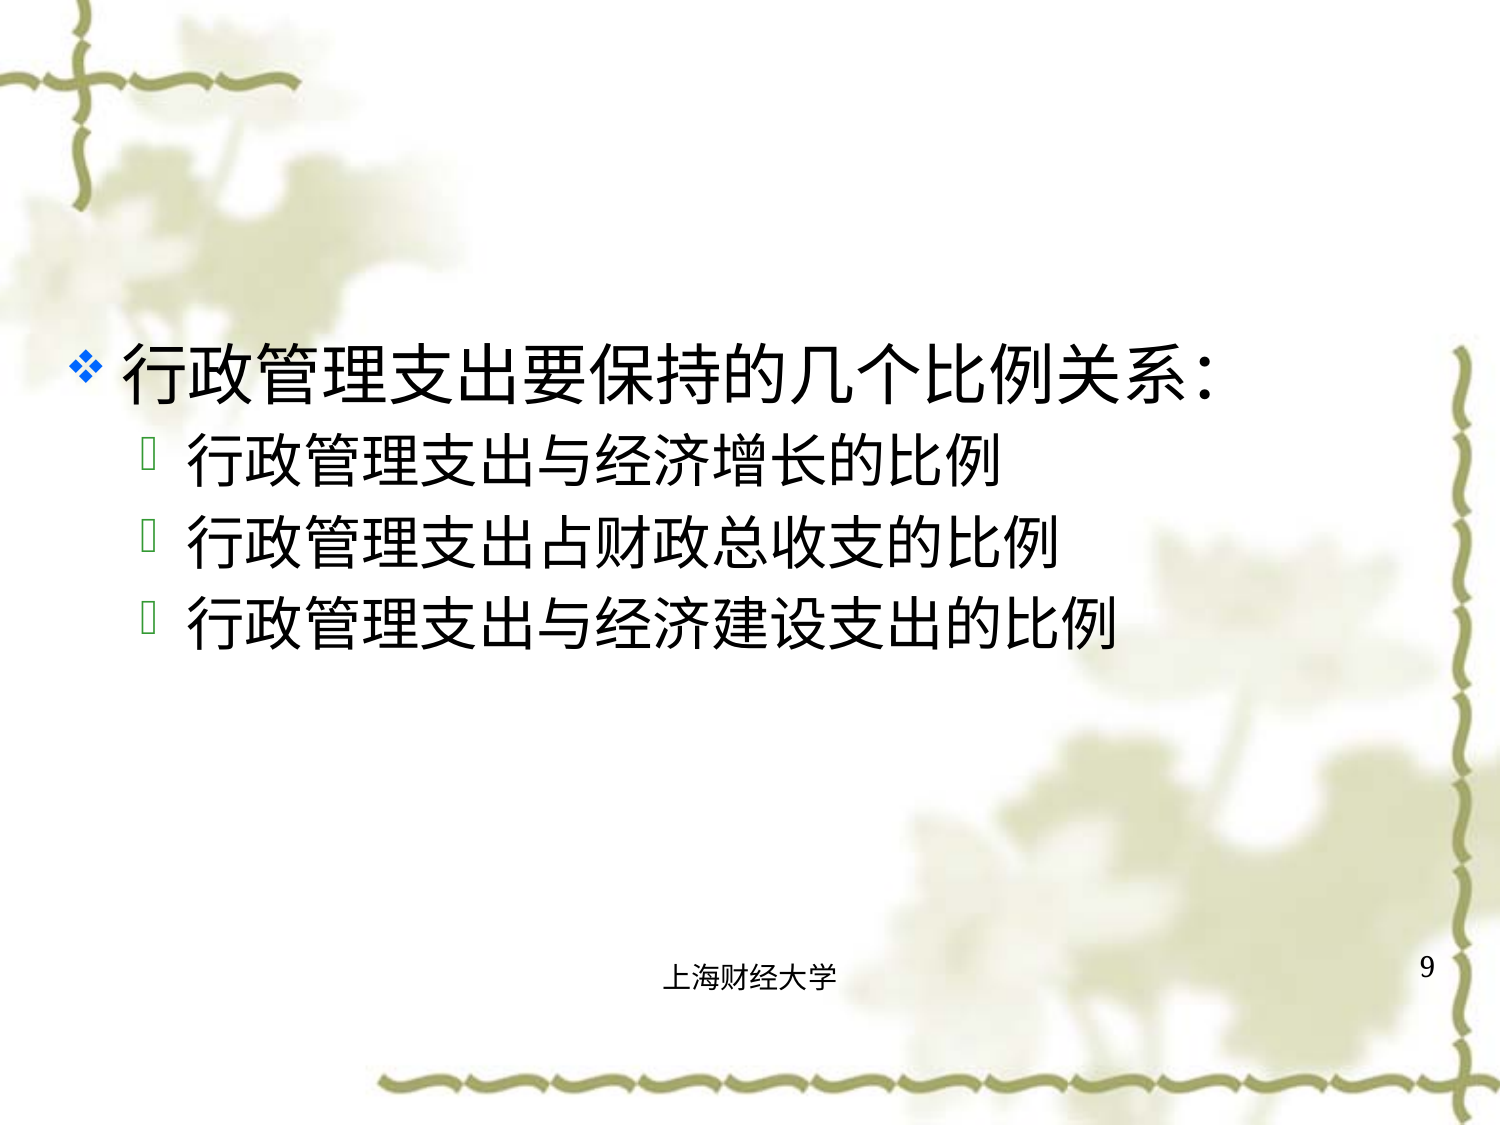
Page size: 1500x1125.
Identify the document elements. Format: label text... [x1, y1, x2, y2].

footer 上海财经大学 [512, 952, 988, 1066]
slide_number 9 [1074, 940, 1451, 1066]
list 行政管理支出要保持的几个比例关系： 行政管理支出与经济增长的比例 行政管理支出占财政总收支的比例 行政管理支出与经济建设支出的比例 [49, 324, 1452, 963]
picture [0, 0, 1500, 1125]
